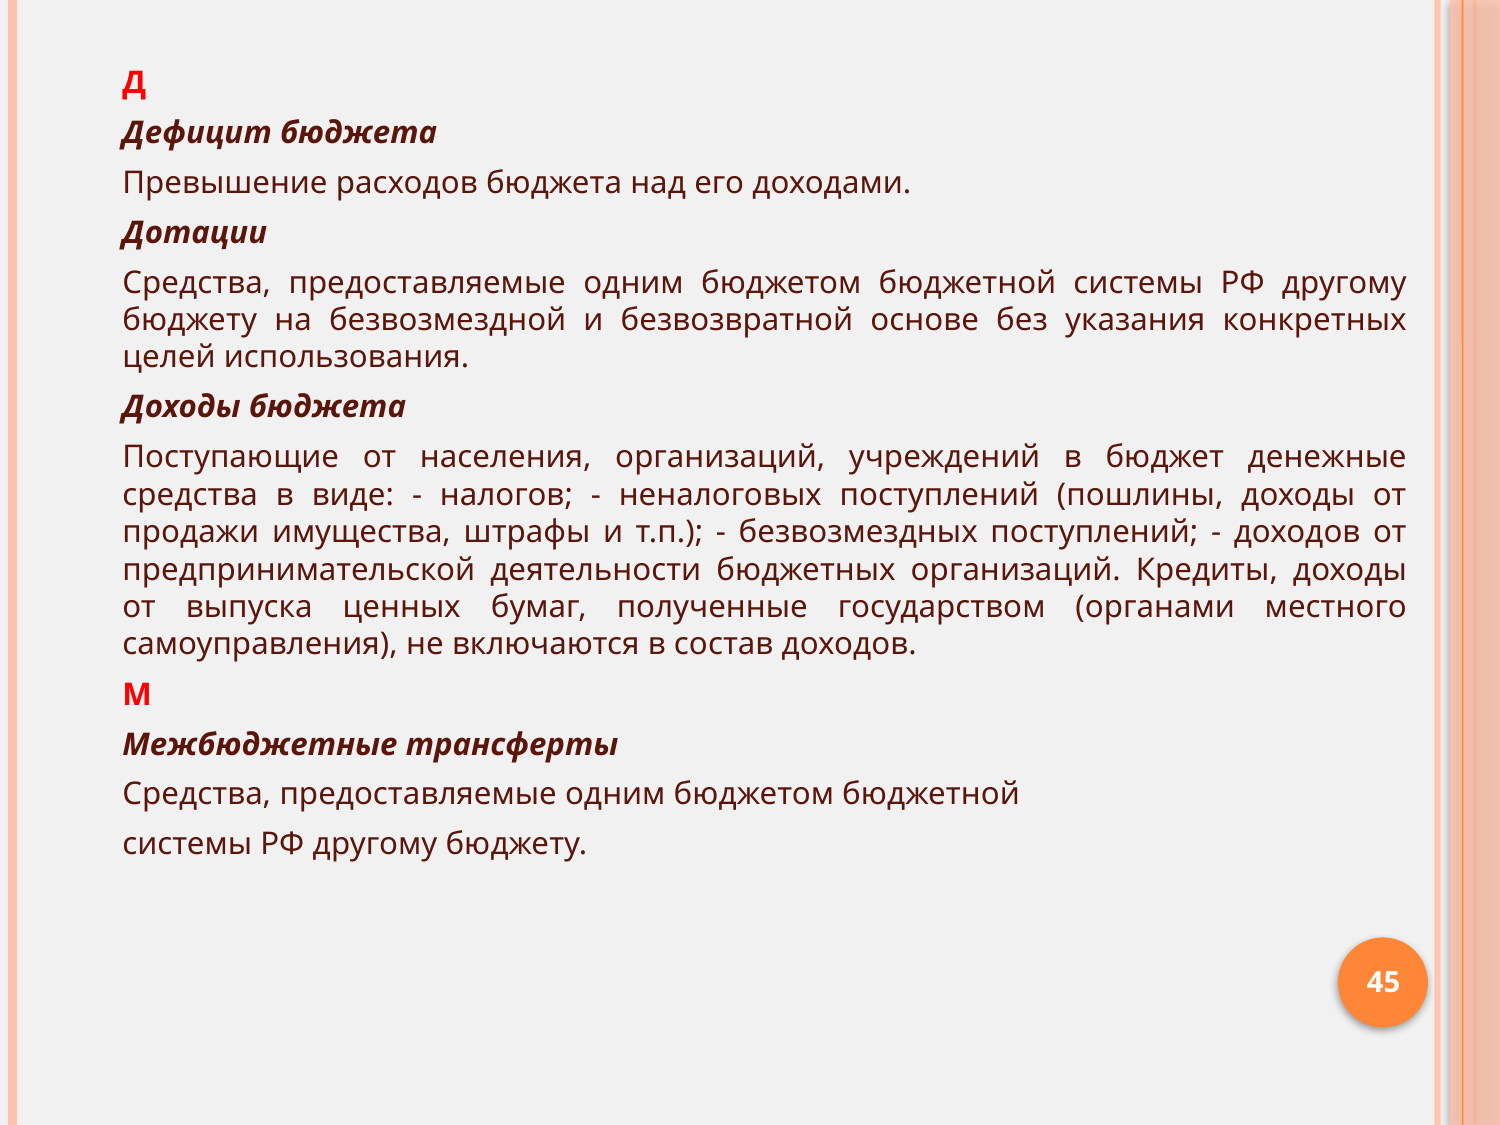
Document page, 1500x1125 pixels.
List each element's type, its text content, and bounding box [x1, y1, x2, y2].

list Д Дефицит бюджета Превышение расходов бюджета над его доходами. Дотации Средства, предоставляемые одним бюджетом бюджетной системы РФ другому бюджету на безвозмездной и безвозвратной основе без указания конкретных целей использования. Доходы бюджета Поступающие от населения, организаций, учреждений в бюджет денежные средства в виде: - налогов; - неналоговых поступлений (пошлины, доходы от продажи имущества, штрафы и т.п.); - безвозмездных поступлений; - доходов от предпринимательской деятельности бюджетных организаций. Кредиты, доходы от выпуска ценных бумаг, полученные государством (органами местного самоуправления), не включаются в состав доходов. М Межбюджетные трансферты Средства, предоставляемые одним бюджетом бюджетной системы РФ другому бюджету. [100, 54, 1424, 1012]
slide_number 45 [1333, 940, 1434, 1027]
